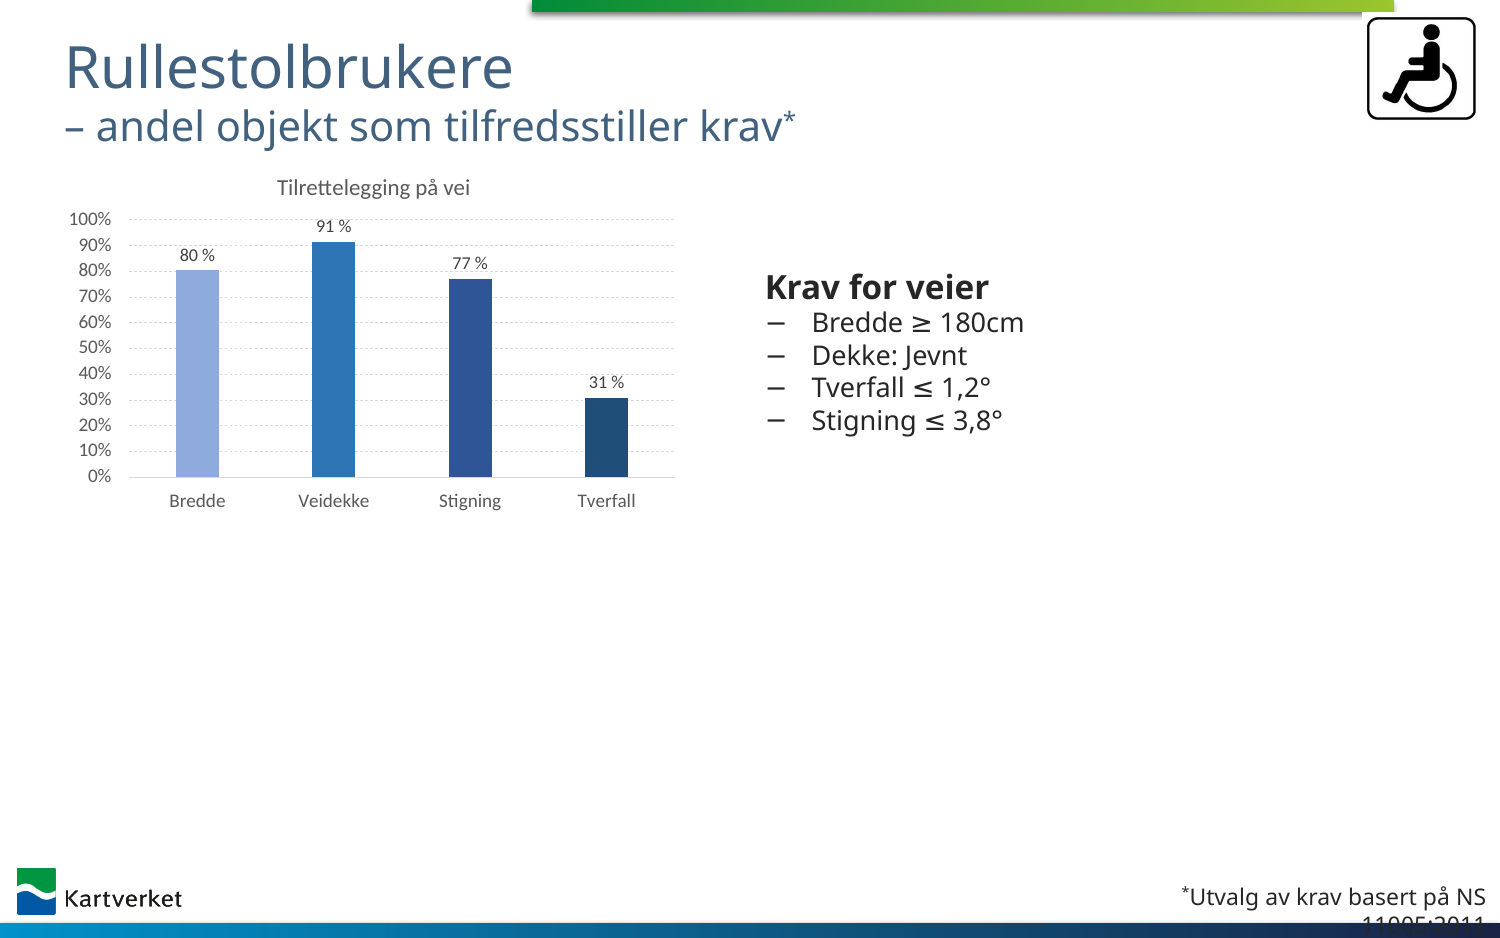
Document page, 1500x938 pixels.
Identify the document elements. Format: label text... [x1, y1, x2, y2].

text_box Rullestolbrukere – andel objekt som tilfredsstiller krav* [49, 25, 1431, 158]
text_box *Utvalg av krav basert på NS 11005:2011 [1068, 873, 1500, 938]
picture [1362, 12, 1481, 126]
text_box Krav for veier Bredde ≥ 180cm Dekke: Jevnt Tverfall ≤ 1,2° Stigning ≤ 3,8° [750, 258, 1234, 444]
picture [62, 166, 686, 519]
